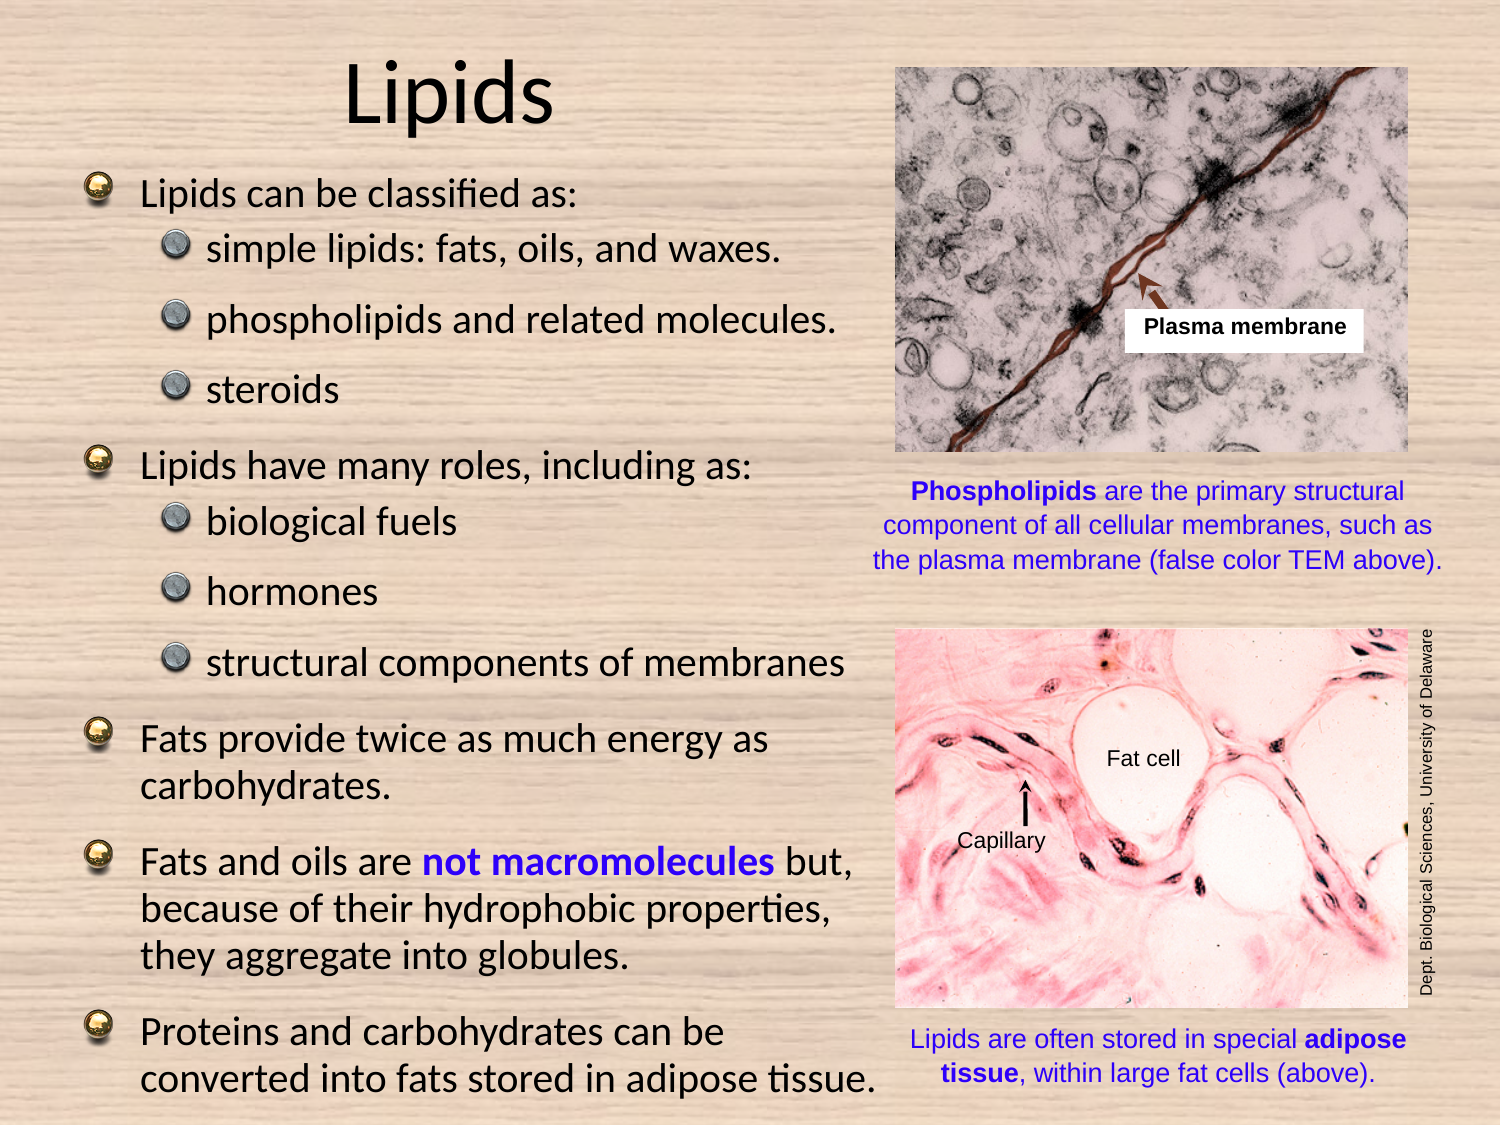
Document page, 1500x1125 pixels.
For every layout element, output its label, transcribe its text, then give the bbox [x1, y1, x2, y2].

picture [83, 839, 113, 878]
picture [83, 171, 113, 210]
title Lipids [0, 0, 901, 150]
picture [158, 641, 193, 677]
picture [158, 298, 193, 335]
text_box Phospholipids are the primary structural component of all cellular membranes, such as the plasma membrane (false color TEM above). [858, 471, 1444, 592]
picture [158, 501, 193, 537]
picture [894, 67, 1408, 452]
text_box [1106, 308, 1372, 357]
picture [158, 571, 193, 607]
picture [894, 628, 1408, 1008]
picture [158, 369, 193, 405]
picture [83, 444, 113, 482]
text_box Lipids are often stored in special adipose tissue, within large fat cells (above). [895, 1019, 1408, 1103]
list Lipids can be classified as: simple lipids: fats, oils, and waxes. phospholipids and related molecules. steroids Lipids have many roles, including as: biological fuels hormones structural components of membranes Fats provide twice as much energy as carbohydrates. Fats and oils are not macromolecules but, because of their hydrophobic properties, they aggregate into globules. Proteins and carbohydrates can be converted into fats stored in adipose tissue. [68, 161, 897, 1117]
picture [83, 1009, 113, 1048]
picture [83, 716, 113, 755]
picture [158, 228, 193, 264]
text_box Dept. Biological Sciences, University of Delaware [1415, 629, 1436, 1010]
